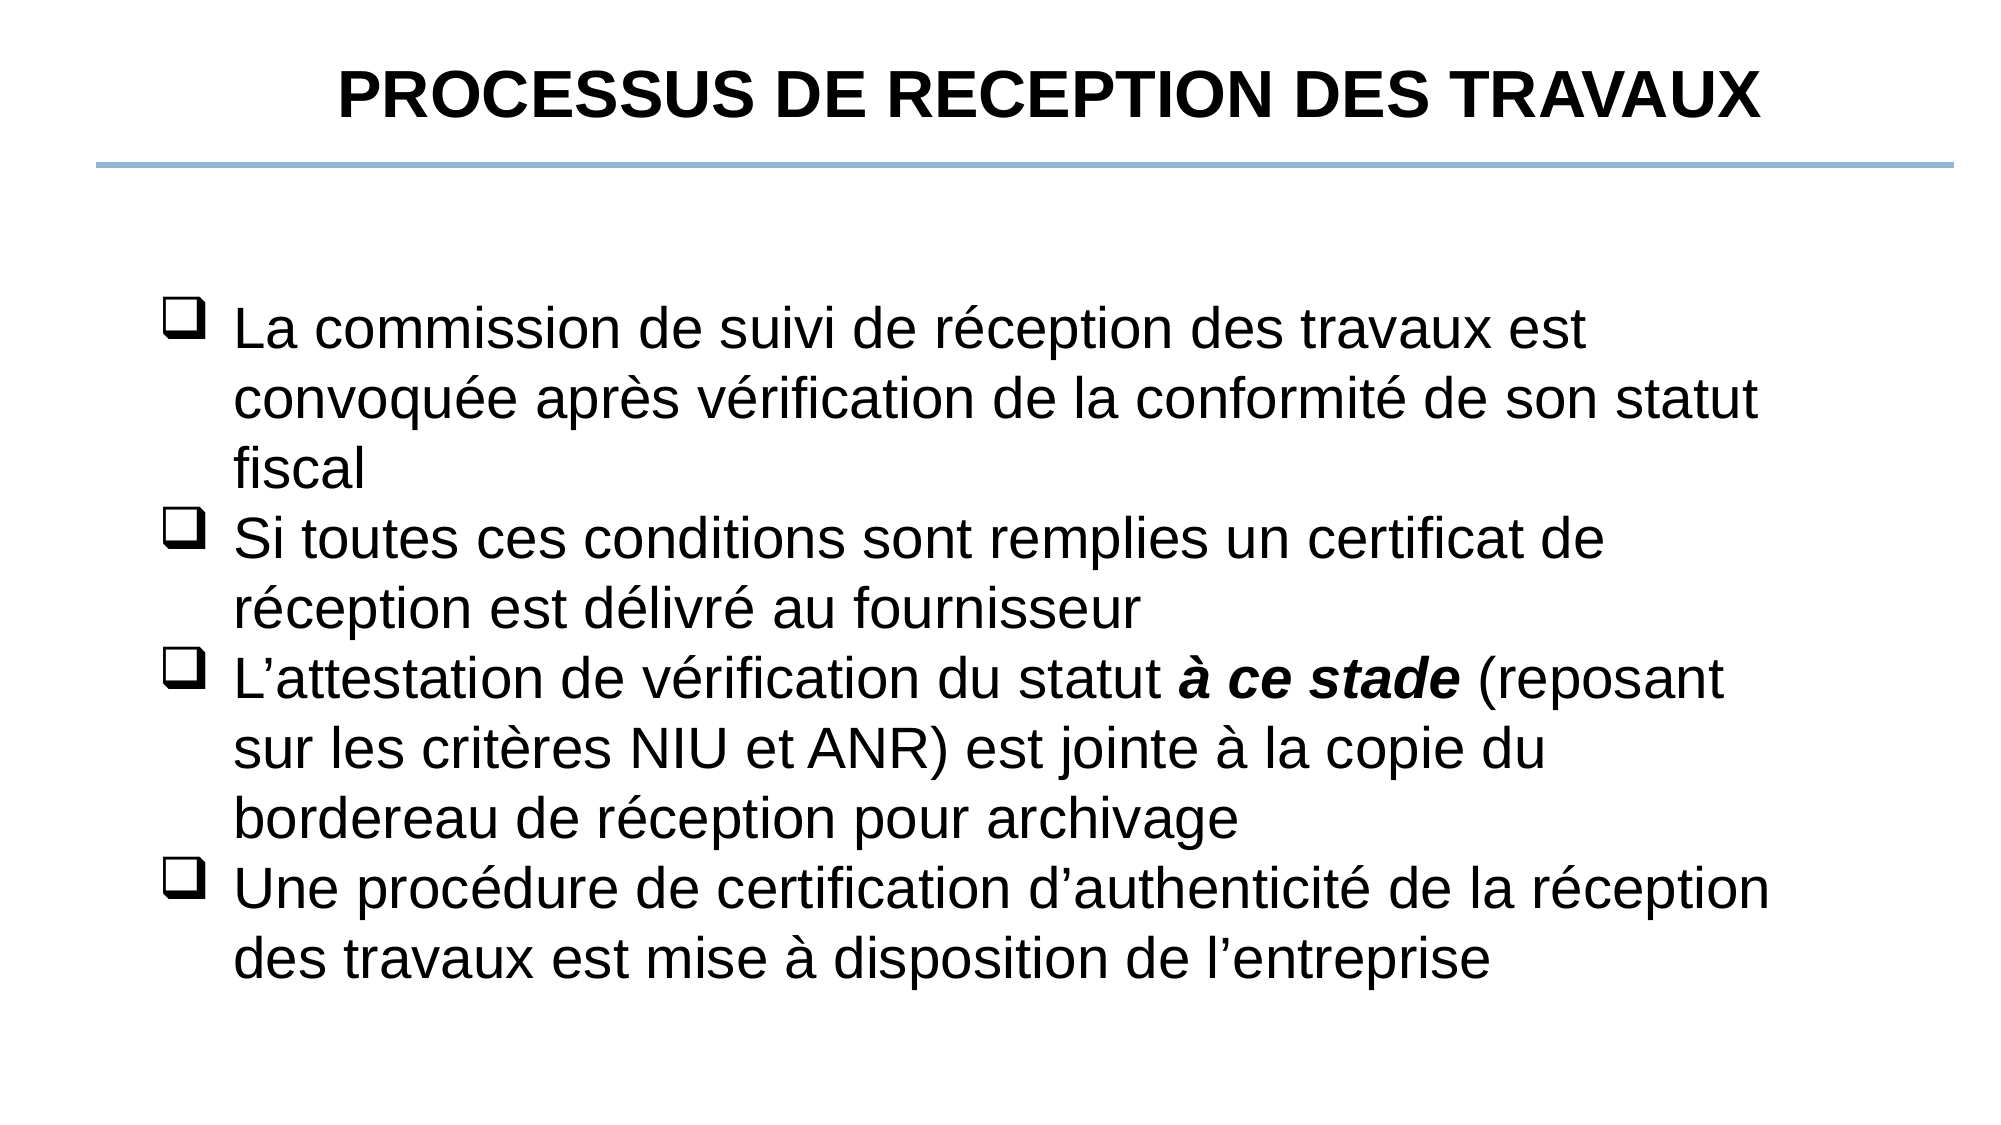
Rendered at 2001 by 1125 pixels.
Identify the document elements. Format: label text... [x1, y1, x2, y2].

text_box PROCESSUS DE RECEPTION DES TRAVAUX [253, 43, 1829, 139]
text_box La commission de suivi de réception des travaux est convoquée après vérification de la conformité de son statut fiscal Si toutes ces conditions sont remplies un certificat de réception est délivré au fournisseur L’attestation de vérification du statut à ce stade (reposant sur les critères NIU et ANR) est jointe à la copie du bordereau de réception pour archivage Une procédure de certification d’authenticité de la réception des travaux est mise à disposition de l’entreprise [143, 193, 1829, 998]
